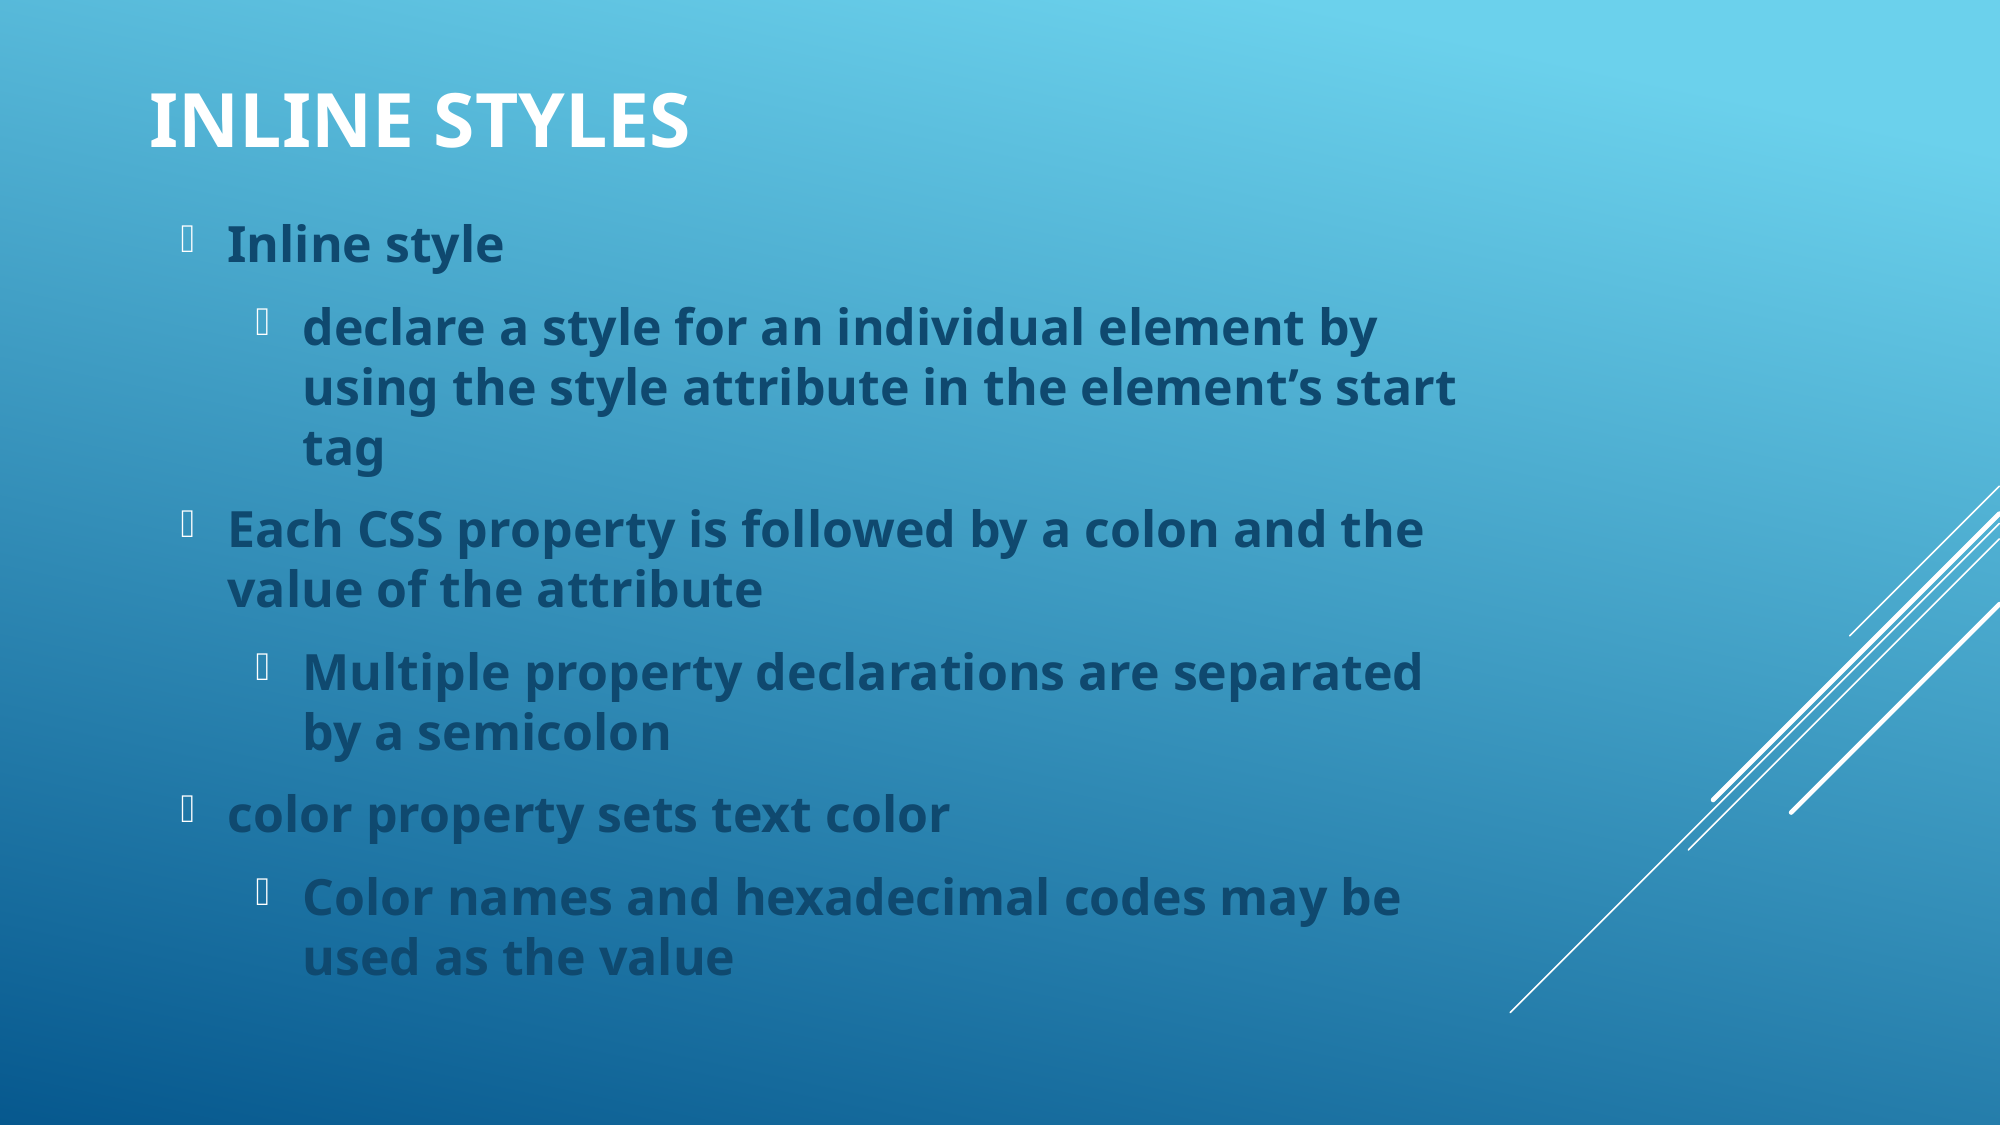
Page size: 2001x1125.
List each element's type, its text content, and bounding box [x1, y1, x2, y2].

text_box Inline Styles [135, 65, 707, 171]
text_box Inline style declare a style for an individual element by using the style attribute in the element’s start tag Each CSS property is followed by a colon and the value of the attribute Multiple property declarations are separated by a semicolon color property sets text color Color names and hexadecimal codes may be used as the value [165, 205, 1479, 1015]
